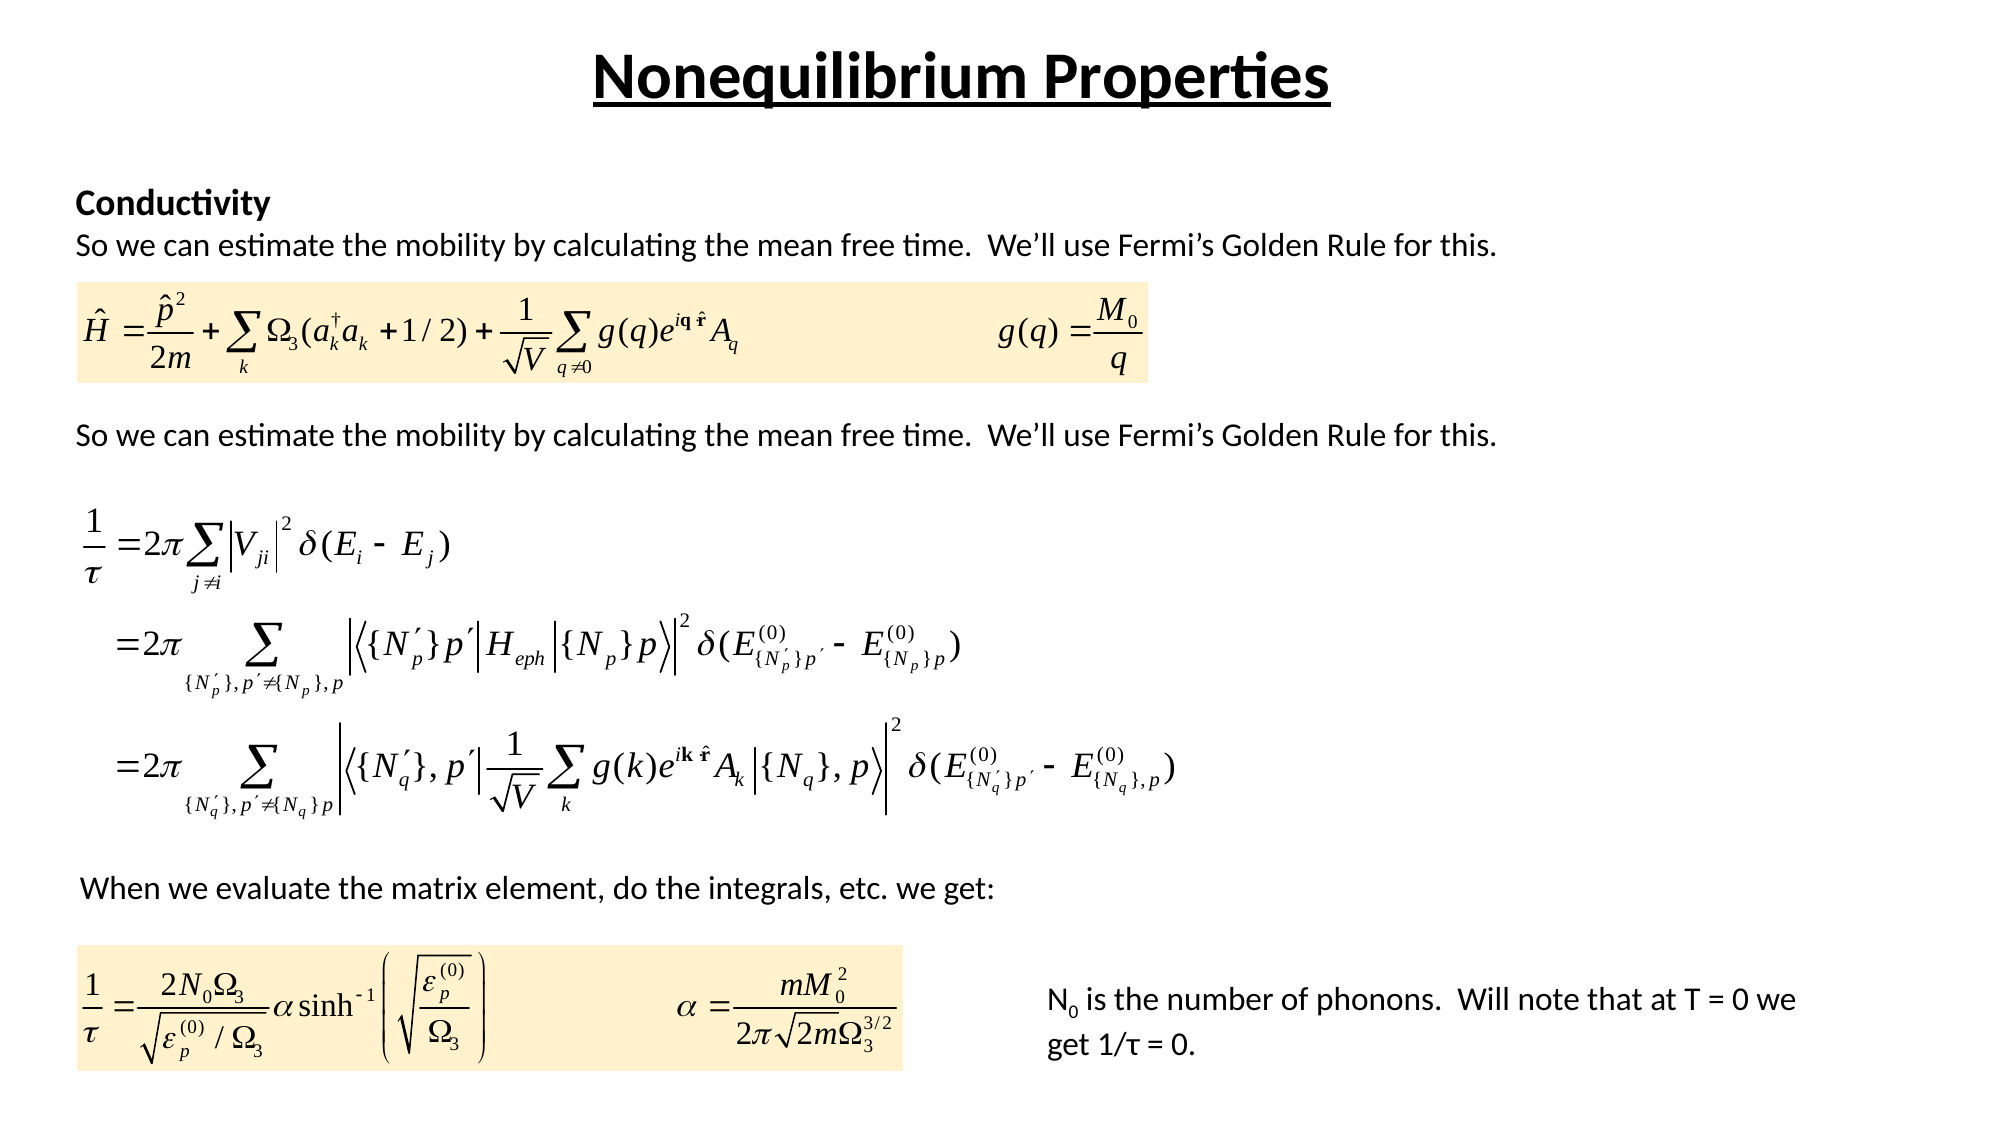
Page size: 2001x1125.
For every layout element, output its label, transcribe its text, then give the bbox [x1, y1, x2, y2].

text_box Conductivity So we can estimate the mobility by calculating the mean free time. We’ll use Fermi’s Golden Rule for this. [60, 171, 1672, 271]
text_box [77, 944, 904, 1072]
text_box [77, 497, 1183, 829]
text_box When we evaluate the matrix element, do the integrals, etc. we get: [65, 858, 1020, 914]
text_box N0 is the number of phonons. Will note that at T = 0 we get 1/τ = 0. [1032, 969, 1858, 1070]
text_box So we can estimate the mobility by calculating the mean free time. We’ll use Fermi’s Golden Rule for this. [60, 406, 1931, 461]
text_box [77, 282, 1148, 384]
title Nonequilibrium Properties [555, 19, 1369, 120]
